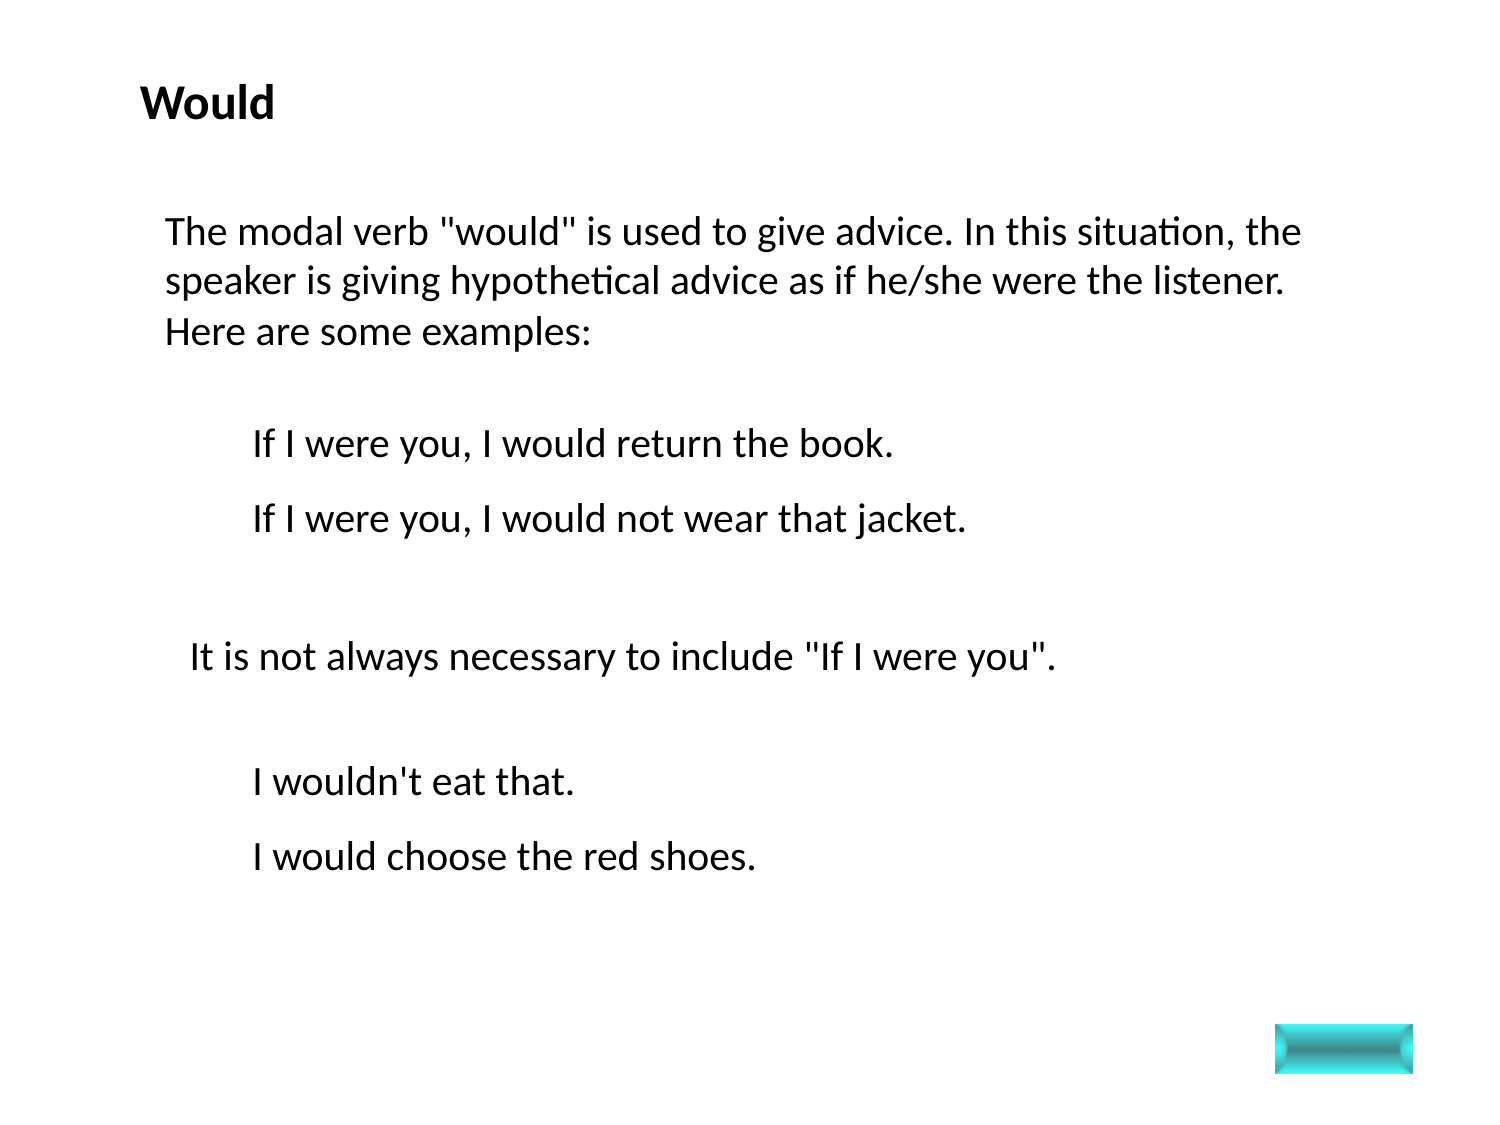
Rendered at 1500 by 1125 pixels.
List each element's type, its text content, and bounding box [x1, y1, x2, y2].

text_box The modal verb "would" is used to give advice. In this situation, the speaker is giving hypothetical advice as if he/she were the listener. Here are some examples: [150, 195, 1375, 361]
text_box It is not always necessary to include "If I were you". [174, 621, 1088, 687]
picture [1274, 1024, 1413, 1074]
text_box I wouldn't eat that. I would choose the red shoes. [237, 746, 788, 886]
text_box If I were you, I would return the book. If I were you, I would not wear that jacket. [237, 408, 1000, 549]
text_box Would [125, 62, 300, 138]
